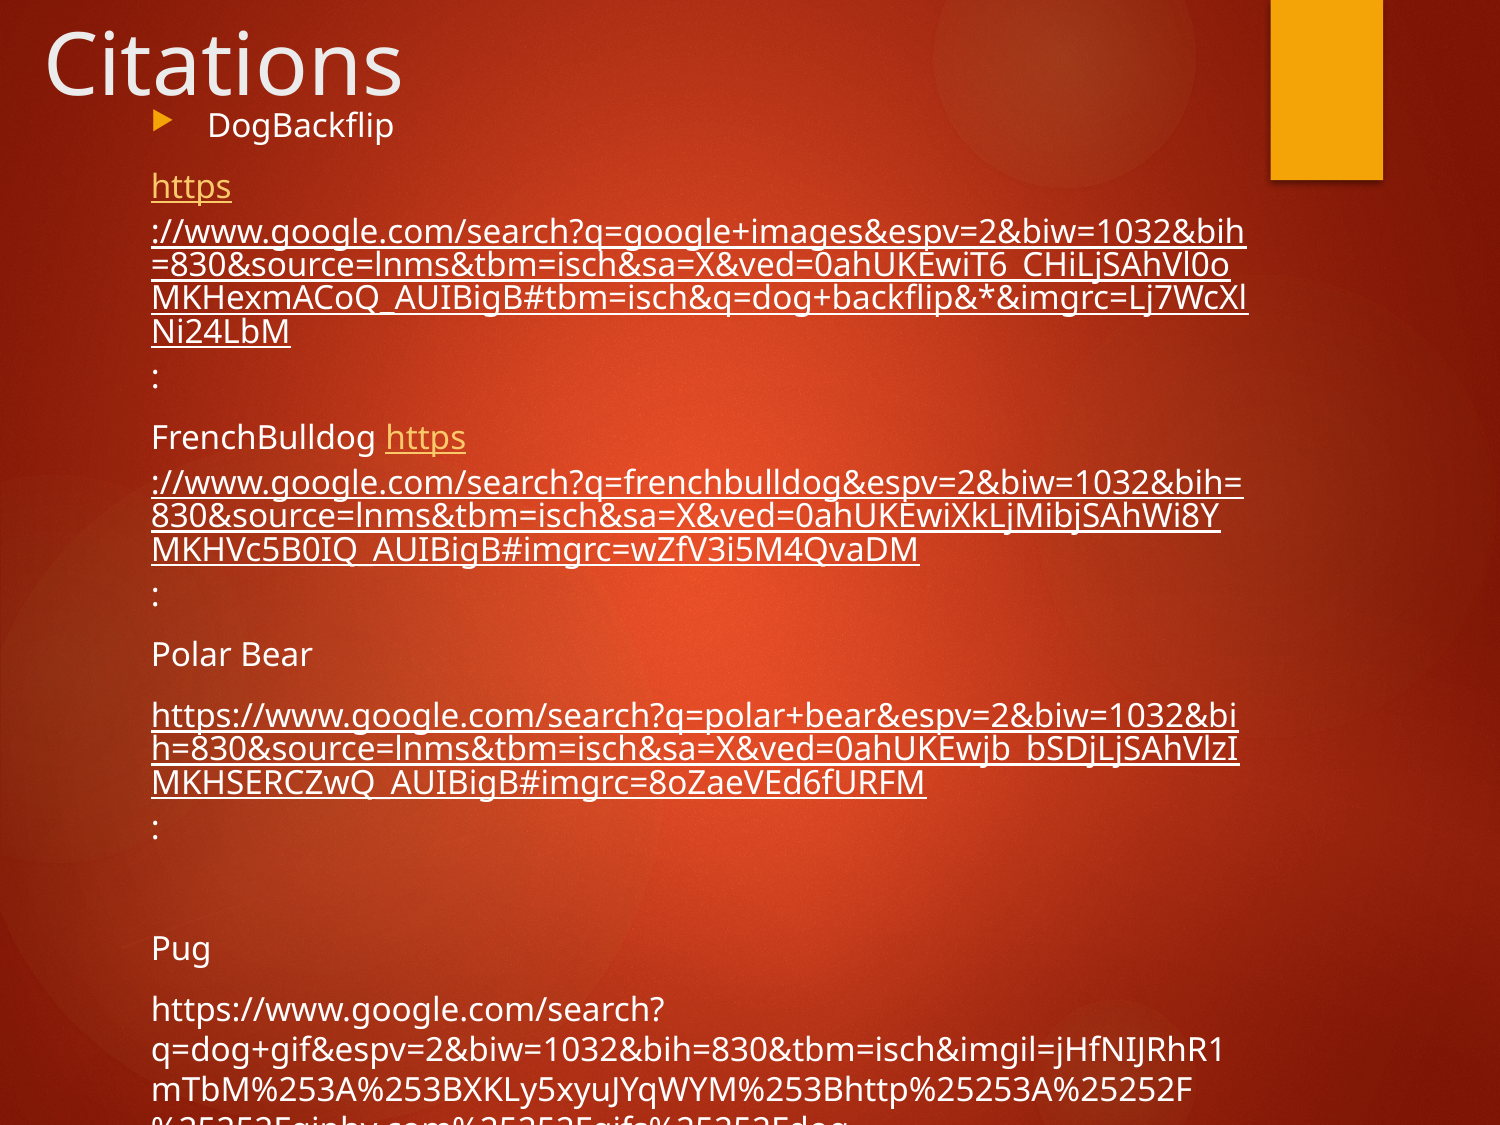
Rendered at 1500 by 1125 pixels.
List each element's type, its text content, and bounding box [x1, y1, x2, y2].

title Citations [28, 0, 1186, 230]
list DogBackflip https://www.google.com/search?q=google+images&espv=2&biw=1032&bih=830&source=lnms&tbm=isch&sa=X&ved=0ahUKEwiT6_CHiLjSAhVl0oMKHexmACoQ_AUIBigB#tbm=isch&q=dog+backflip&*&imgrc=Lj7WcXlNi24LbM: FrenchBulldog https://www.google.com/search?q=frenchbulldog&espv=2&biw=1032&bih=830&source=lnms&tbm=isch&sa=X&ved=0ahUKEwiXkLjMibjSAhWi8YMKHVc5B0IQ_AUIBigB#imgrc=wZfV3i5M4QvaDM: Polar Bear https://www.google.com/search?q=polar+bear&espv=2&biw=1032&bih=830&source=lnms&tbm=isch&sa=X&ved=0ahUKEwjb_bSDjLjSAhVlzIMKHSERCZwQ_AUIBigB#imgrc=8oZaeVEd6fURFM: Pug https://www.google.com/search?q=dog+gif&espv=2&biw=1032&bih=830&tbm=isch&imgil=jHfNIJRhR1mTbM%253A%253BXKLy5xyuJYqWYM%253Bhttp%25253A%25252F%25252Fgiphy.com%25252Fgifs%25252Fdog-cWKovZswJIEqA&source=iu&pf=m&fir=jHfNIJRhR1mTbM%253A%252CXKLy5xyuJYqWYM%252C_&usg=__vP0nqWy-3n2JAIAONLSBMiRQSQo%3D&ved=0ahUKEwig16KujLjSAhUMzoMKHQM0A3EQyjcIMw&ei=8DS4WKCfFoycjwSD6IyIBw#imgrc=jHfNIJRhR1mTbM: [135, 96, 1265, 1125]
